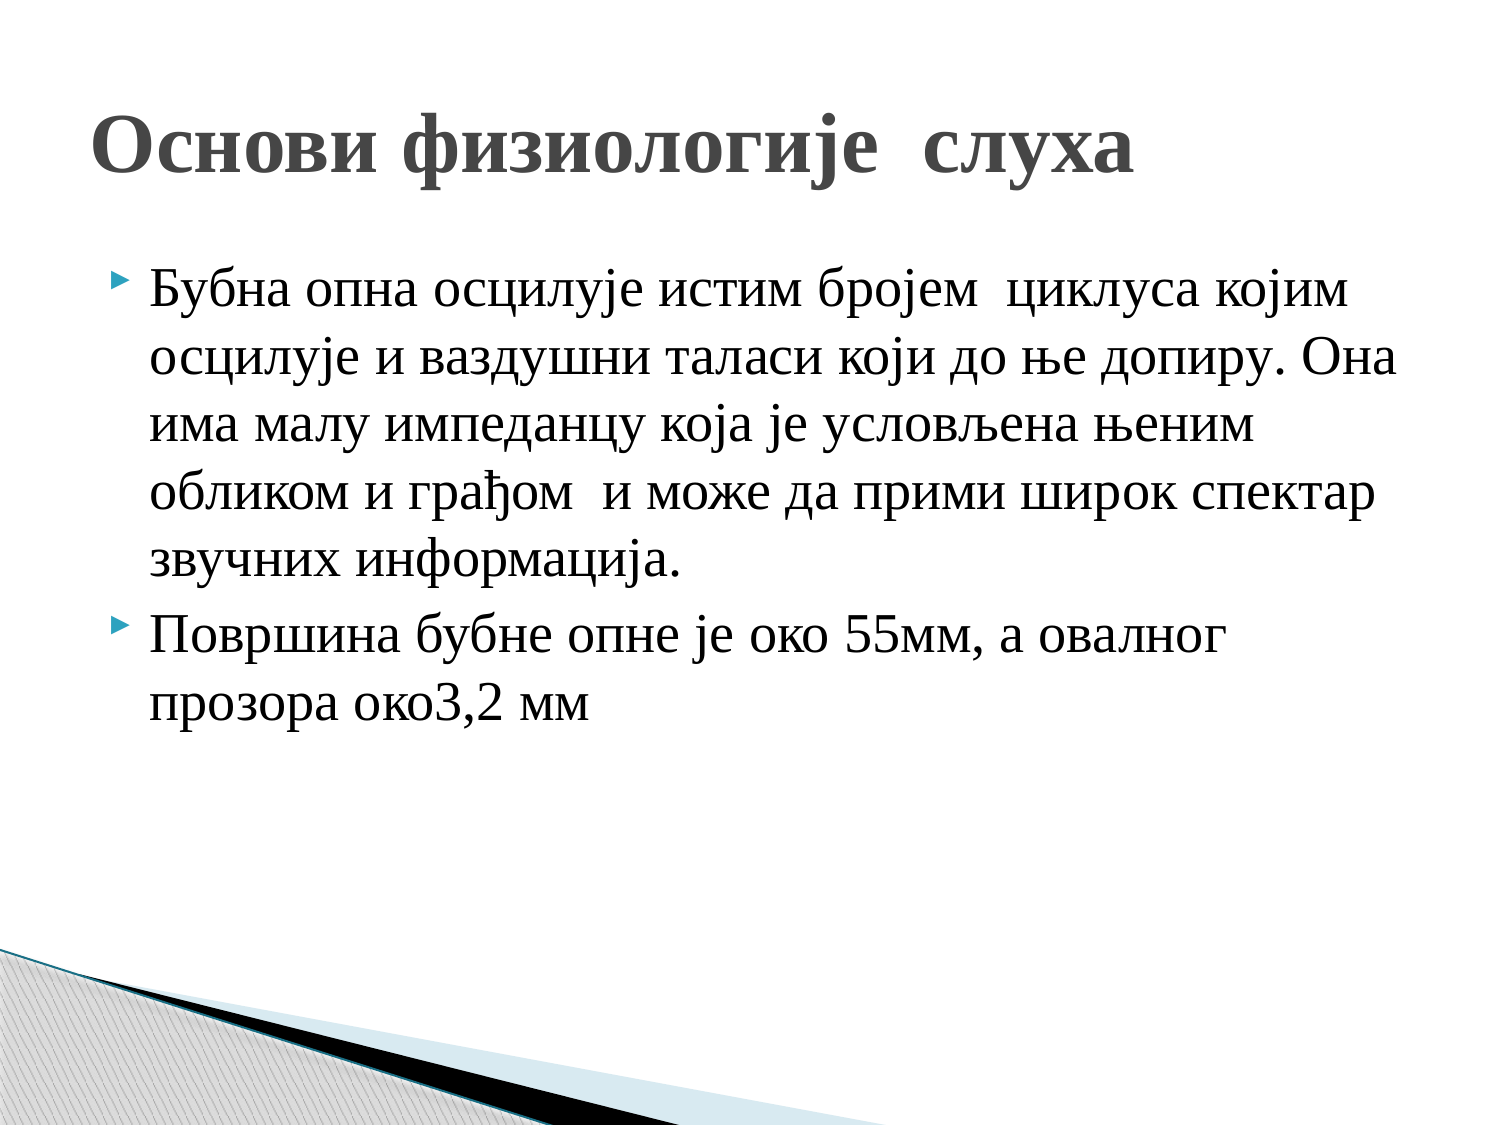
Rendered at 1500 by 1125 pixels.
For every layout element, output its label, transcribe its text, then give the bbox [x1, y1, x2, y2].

list Бубна опна осцилује истим бројем циклуса којим осцилује и ваздушни таласи који до ње допиру. Она има малу импеданцу која је условљена њеним обликом и грађом и може да прими широк спектар звучних информација. Површина бубне опне је око 55мм, а овалног прозора око3,2 мм [74, 242, 1426, 986]
title Основи физиологије слуха [75, 45, 1425, 233]
